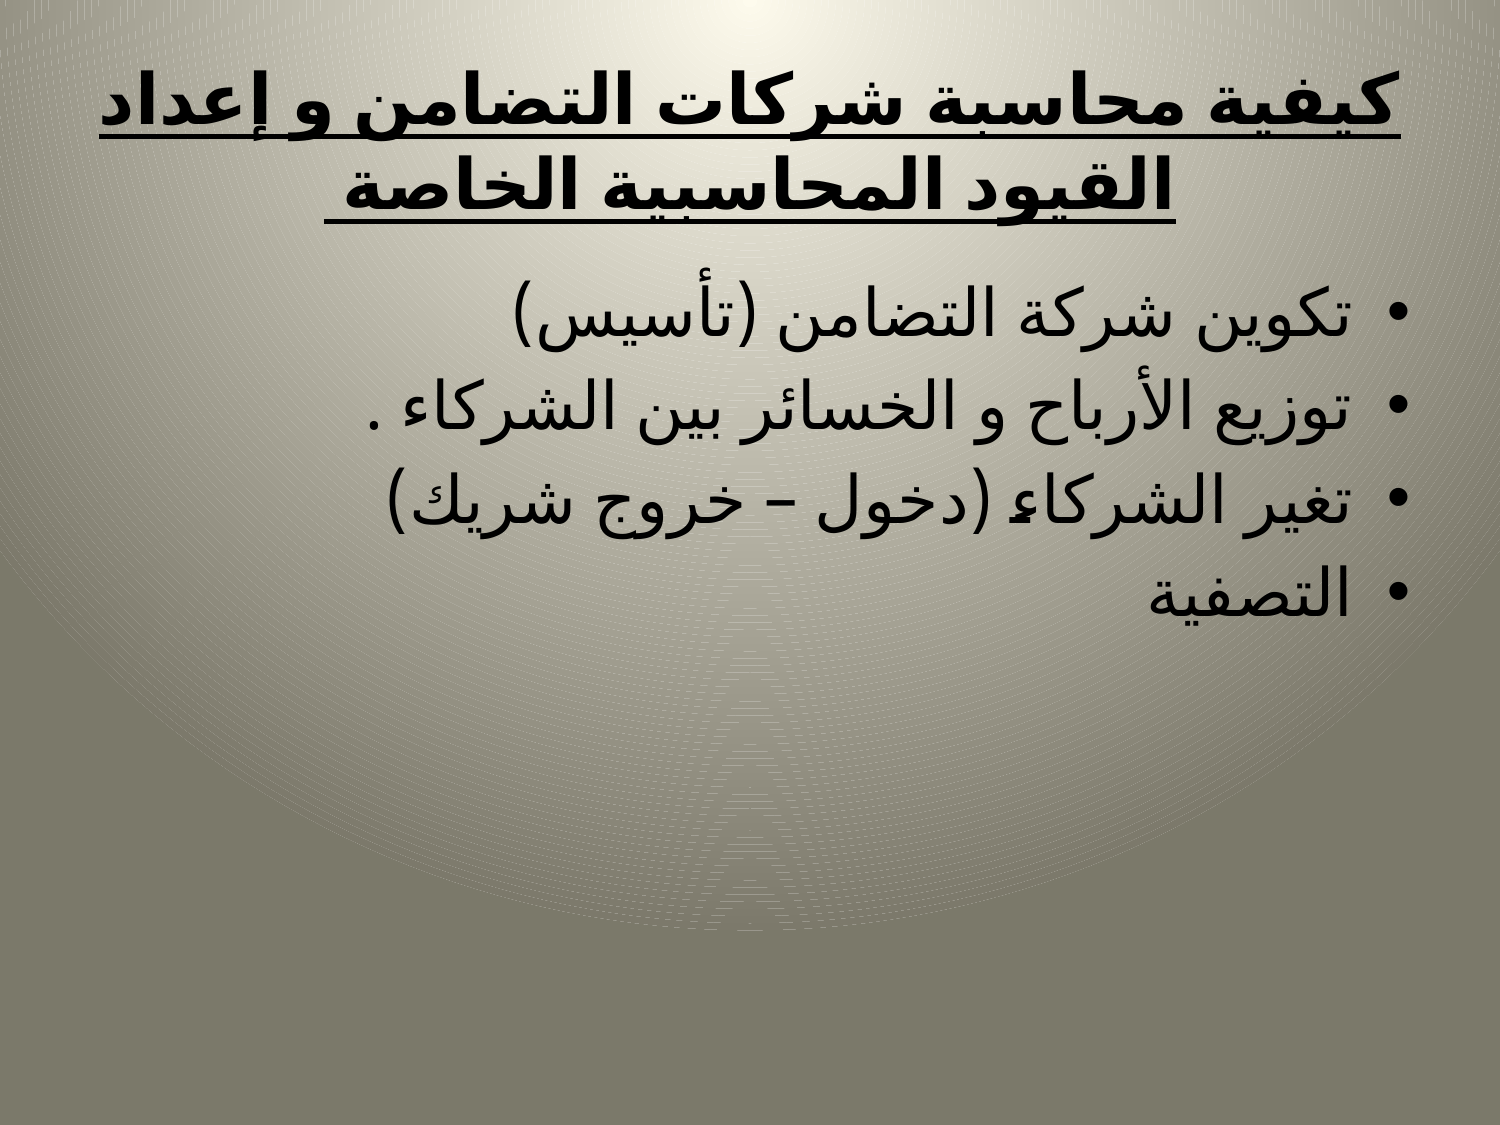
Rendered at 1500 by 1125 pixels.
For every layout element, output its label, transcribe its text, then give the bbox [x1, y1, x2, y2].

list تكوين شركة التضامن (تأسيس) توزيع الأرباح و الخسائر بين الشركاء . تغير الشركاء (دخول – خروج شريك) التصفية [75, 262, 1425, 1005]
title كيفية محاسبة شركات التضامن و إعداد القيود المحاسبية الخاصة [75, 45, 1425, 233]
